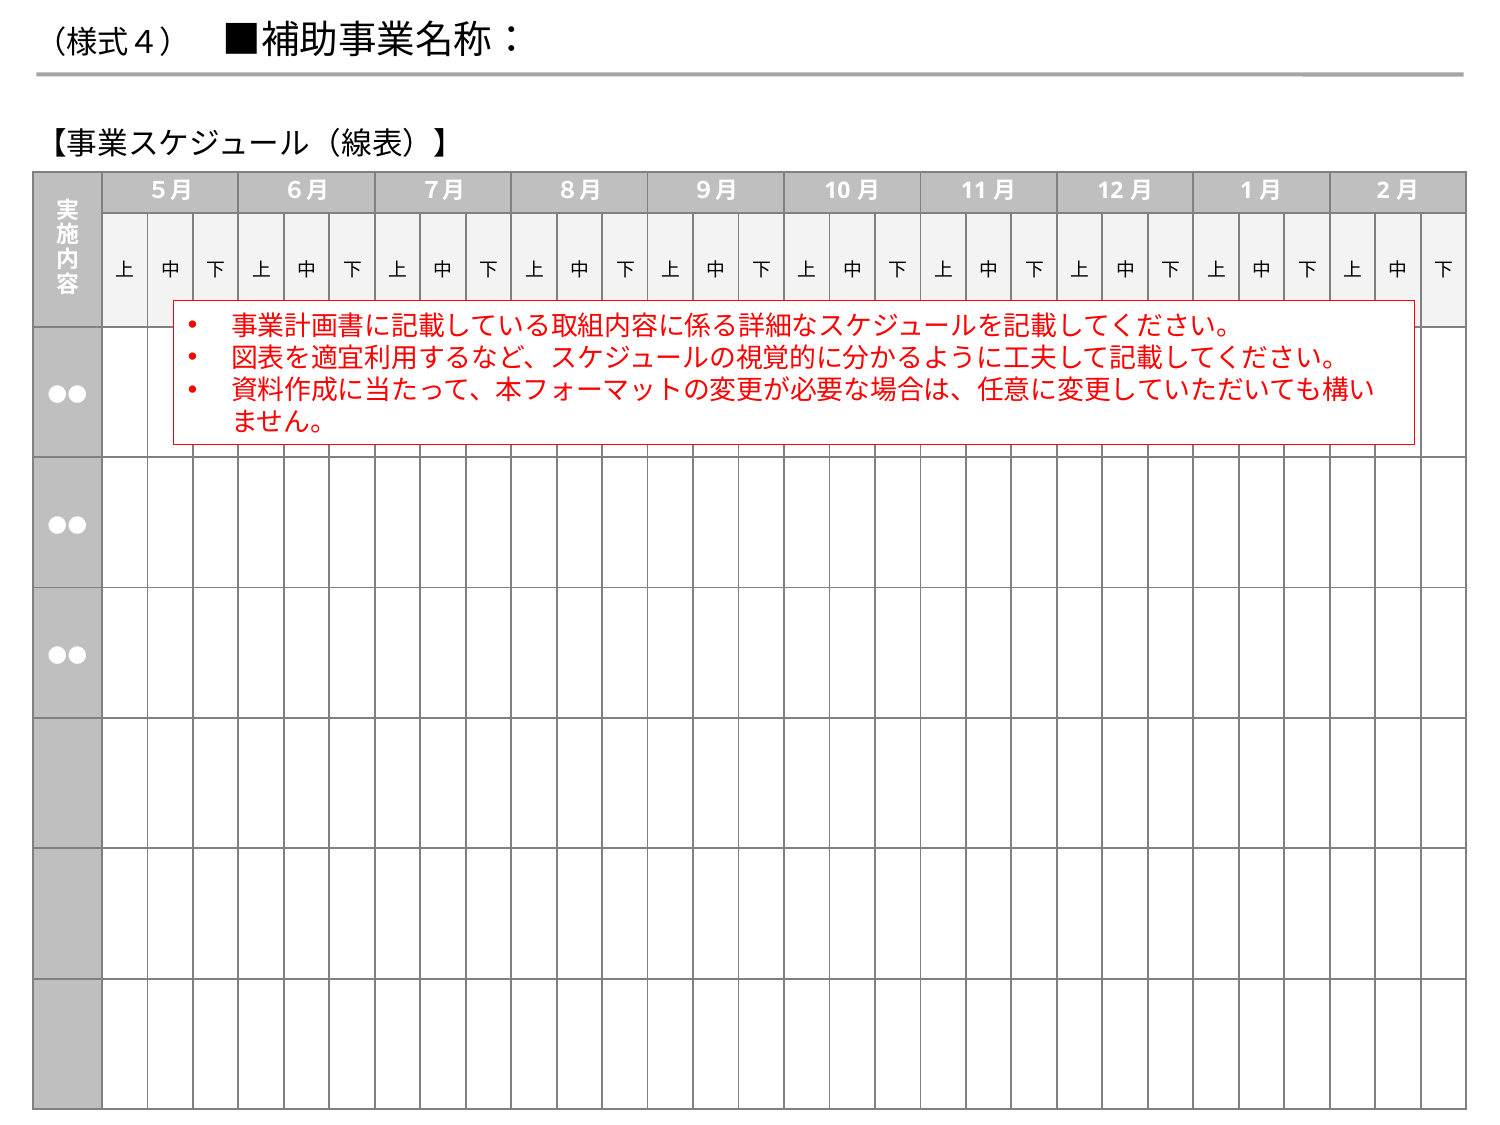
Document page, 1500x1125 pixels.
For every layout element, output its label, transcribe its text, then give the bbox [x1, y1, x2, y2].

table_cell 下 [194, 214, 237, 300]
table_cell [739, 445, 783, 456]
table_cell [1331, 719, 1374, 847]
table_cell [785, 445, 829, 456]
table_header ６月 [239, 173, 374, 212]
table_cell [1012, 445, 1056, 456]
table_cell [1285, 445, 1329, 456]
table_cell [921, 588, 965, 717]
table_cell [512, 588, 556, 717]
table_cell [512, 980, 556, 1108]
table_cell [285, 458, 328, 587]
table_cell [103, 458, 147, 587]
table_cell 上 [512, 214, 556, 300]
table_header 1月 [1194, 173, 1329, 212]
table_cell 下 [603, 214, 647, 300]
table_cell [512, 458, 556, 587]
table_cell [421, 980, 465, 1108]
table_cell [1058, 719, 1101, 847]
table_cell [34, 980, 101, 1108]
table_cell [148, 458, 192, 587]
table_cell [1376, 588, 1420, 717]
table_cell 下 [1012, 214, 1056, 300]
table_cell [1422, 849, 1465, 978]
table_cell 中 [1376, 214, 1420, 326]
table_cell [1149, 445, 1192, 456]
table_cell 上 [376, 214, 419, 300]
table_cell [1240, 445, 1283, 456]
table_cell [1103, 445, 1147, 456]
table_cell [739, 849, 783, 978]
table_cell [648, 849, 692, 978]
table_cell [1103, 588, 1147, 717]
table_cell [876, 719, 920, 847]
table_cell [785, 980, 829, 1108]
table_cell [1058, 588, 1101, 717]
table_cell 下 [1149, 214, 1192, 300]
table_cell 中 [148, 214, 192, 326]
table_cell [285, 980, 328, 1108]
table_cell 下 [1285, 214, 1329, 300]
table_cell [330, 980, 374, 1108]
table_cell 中 [830, 214, 874, 300]
table_cell [1194, 588, 1238, 717]
table_cell [739, 588, 783, 717]
table_cell [421, 849, 465, 978]
table_cell 上 [239, 214, 283, 300]
table_cell [330, 588, 374, 717]
table_cell [1331, 458, 1374, 587]
table_cell [830, 849, 874, 978]
table_cell [330, 719, 374, 847]
table_cell [1331, 445, 1374, 456]
table_cell [739, 980, 783, 1108]
table_cell [1058, 445, 1101, 456]
table_cell [1149, 719, 1192, 847]
table_cell [1149, 849, 1192, 978]
table_cell [785, 588, 829, 717]
table_cell [967, 849, 1010, 978]
table_cell [148, 328, 192, 456]
table_cell [467, 445, 510, 456]
table_header 2月 [1331, 173, 1465, 212]
table_cell [376, 445, 419, 456]
table_cell ●● [34, 328, 101, 456]
table_cell [648, 588, 692, 717]
table_cell [648, 445, 692, 456]
table_cell [1285, 458, 1329, 587]
table_cell [239, 445, 283, 456]
table_cell [876, 445, 920, 456]
table_cell [421, 588, 465, 717]
table_cell [603, 849, 647, 978]
table_cell 中 [421, 214, 465, 300]
table_cell [148, 719, 192, 847]
table_cell [830, 445, 874, 456]
table_cell [921, 849, 965, 978]
table_cell [1194, 445, 1238, 456]
table_cell [467, 980, 510, 1108]
table_cell [785, 849, 829, 978]
table_cell [558, 719, 601, 847]
table_cell [285, 588, 328, 717]
table_cell [694, 458, 738, 587]
table_cell [876, 849, 920, 978]
table_cell 上 [1331, 214, 1374, 300]
table_cell [103, 328, 147, 456]
table_cell [512, 719, 556, 847]
table_cell [1376, 980, 1420, 1108]
table_cell [34, 849, 101, 978]
table_cell [739, 719, 783, 847]
table_cell [1285, 588, 1329, 717]
table_cell [376, 719, 419, 847]
table_cell [739, 458, 783, 587]
table_cell [1149, 980, 1192, 1108]
table_cell 中 [1240, 214, 1283, 300]
table_cell [1376, 458, 1420, 587]
table_cell [1149, 588, 1192, 717]
table_cell [694, 445, 738, 456]
table_cell 下 [330, 214, 374, 300]
table_cell [558, 980, 601, 1108]
table_cell 下 [467, 214, 510, 300]
table_cell [1012, 849, 1056, 978]
table_cell [558, 588, 601, 717]
table_cell [921, 458, 965, 587]
table_cell ●● [34, 588, 101, 717]
table_cell [330, 445, 374, 456]
table_cell [1194, 849, 1238, 978]
table_cell [694, 719, 738, 847]
table_cell [376, 849, 419, 978]
table_header ５月 [103, 173, 237, 212]
table_cell [239, 719, 283, 847]
table_header 12月 [1058, 173, 1192, 212]
table_cell [376, 458, 419, 587]
table_cell [694, 980, 738, 1108]
table_cell [1331, 849, 1374, 978]
table_cell 上 [648, 214, 692, 300]
table_cell [1376, 328, 1420, 456]
table_cell [376, 588, 419, 717]
table_cell [648, 980, 692, 1108]
table_cell 上 [1194, 214, 1238, 300]
table_cell [648, 719, 692, 847]
table_cell [876, 458, 920, 587]
table_cell [421, 458, 465, 587]
table_cell 中 [967, 214, 1010, 300]
table_cell [103, 980, 147, 1108]
table_cell [330, 458, 374, 587]
table_cell [467, 588, 510, 717]
table_cell [1376, 719, 1420, 847]
table_cell [194, 719, 237, 847]
table_cell [967, 445, 1010, 456]
table_cell [694, 849, 738, 978]
table_cell [1422, 980, 1465, 1108]
table_cell [967, 458, 1010, 587]
table_cell [1285, 980, 1329, 1108]
table_header ９月 [648, 173, 783, 212]
table_cell 上 [1058, 214, 1101, 300]
table_cell [376, 980, 419, 1108]
table_cell [830, 719, 874, 847]
table_cell [1285, 719, 1329, 847]
table_cell 中 [558, 214, 601, 300]
table_cell [1422, 458, 1465, 587]
table_cell [1240, 849, 1283, 978]
table_cell 下 [876, 214, 920, 300]
table_header 10月 [785, 173, 920, 212]
table_cell [512, 445, 556, 456]
table_cell [194, 445, 237, 456]
table_cell [648, 458, 692, 587]
table_cell [1012, 588, 1056, 717]
table_cell [694, 588, 738, 717]
table_cell [1240, 719, 1283, 847]
table_cell [1422, 719, 1465, 847]
table_cell [603, 458, 647, 587]
table_cell [34, 719, 101, 847]
table_cell [1422, 588, 1465, 717]
table_cell [239, 458, 283, 587]
text_box （様式４） ■補助事業名称： [21, 4, 1415, 74]
table_cell 上 [785, 214, 829, 300]
table_cell [103, 849, 147, 978]
table_cell [285, 445, 328, 456]
table_cell [921, 719, 965, 847]
table_cell [1194, 458, 1238, 587]
table_cell [1240, 458, 1283, 587]
table_cell [1331, 588, 1374, 717]
table_cell [194, 849, 237, 978]
table_cell [830, 588, 874, 717]
table_cell [1376, 849, 1420, 978]
table_cell [1012, 980, 1056, 1108]
table_cell [467, 458, 510, 587]
table_cell [148, 849, 192, 978]
table_cell [512, 849, 556, 978]
table_cell [239, 849, 283, 978]
table_cell [103, 588, 147, 717]
table_cell [603, 719, 647, 847]
table_cell [967, 980, 1010, 1108]
table_cell [1194, 719, 1238, 847]
table_cell [967, 719, 1010, 847]
table_cell [603, 445, 647, 456]
table_cell [1422, 328, 1465, 456]
table_cell [239, 588, 283, 717]
table_cell [876, 980, 920, 1108]
table_cell [103, 719, 147, 847]
table_cell [194, 980, 237, 1108]
table_cell [558, 458, 601, 587]
table_cell [830, 458, 874, 587]
table_cell [603, 980, 647, 1108]
table_cell 中 [694, 214, 738, 300]
table_cell [148, 588, 192, 717]
table_cell 中 [1103, 214, 1147, 300]
table_cell [921, 980, 965, 1108]
table_cell [467, 849, 510, 978]
table_header 11月 [921, 173, 1056, 212]
table_cell [967, 588, 1010, 717]
table_cell [421, 445, 465, 456]
table_cell [1103, 458, 1147, 587]
table_cell [1103, 849, 1147, 978]
table_cell [1012, 719, 1056, 847]
table_cell [1240, 588, 1283, 717]
text_box 事業計画書に記載している取組内容に係る詳細なスケジュールを記載してください。 図表を適宜利用するなど、スケジュールの視覚的に分かるように工夫して記載してください。 資料作成に当たって、本フォーマットの変更が必要な場合は、任意に変更していただいても構いません。 [173, 300, 1415, 445]
table_cell 下 [739, 214, 783, 300]
table_cell [194, 588, 237, 717]
table_cell [1103, 719, 1147, 847]
table_cell [285, 719, 328, 847]
table_cell [1240, 980, 1283, 1108]
table_cell [921, 445, 965, 456]
table_header ８月 [512, 173, 647, 212]
table_cell [830, 980, 874, 1108]
text_box 【事業スケジュール（線表）】 [21, 116, 771, 168]
table_cell [1058, 980, 1101, 1108]
table_cell [330, 849, 374, 978]
table_cell [785, 719, 829, 847]
table_cell [1058, 458, 1101, 587]
table_cell [1194, 980, 1238, 1108]
table_cell [1331, 980, 1374, 1108]
table_cell [239, 980, 283, 1108]
table_cell [1285, 849, 1329, 978]
table_cell [1012, 458, 1056, 587]
table_cell [785, 458, 829, 587]
table_cell [558, 445, 601, 456]
table_cell 上 [103, 214, 147, 326]
table_header ７月 [376, 173, 510, 212]
table_cell [1149, 458, 1192, 587]
table_cell [285, 849, 328, 978]
table_cell ●● [34, 458, 101, 587]
table_cell [1058, 849, 1101, 978]
table_cell [421, 719, 465, 847]
table_cell [467, 719, 510, 847]
table_cell [603, 588, 647, 717]
table_cell 中 [285, 214, 328, 300]
table_cell [876, 588, 920, 717]
table_cell 上 [921, 214, 965, 300]
table_cell [148, 980, 192, 1108]
table_header 実施 内容 [34, 173, 101, 326]
table_cell [1103, 980, 1147, 1108]
table_cell [194, 458, 237, 587]
table_cell 下 [1422, 214, 1465, 326]
table_cell [558, 849, 601, 978]
